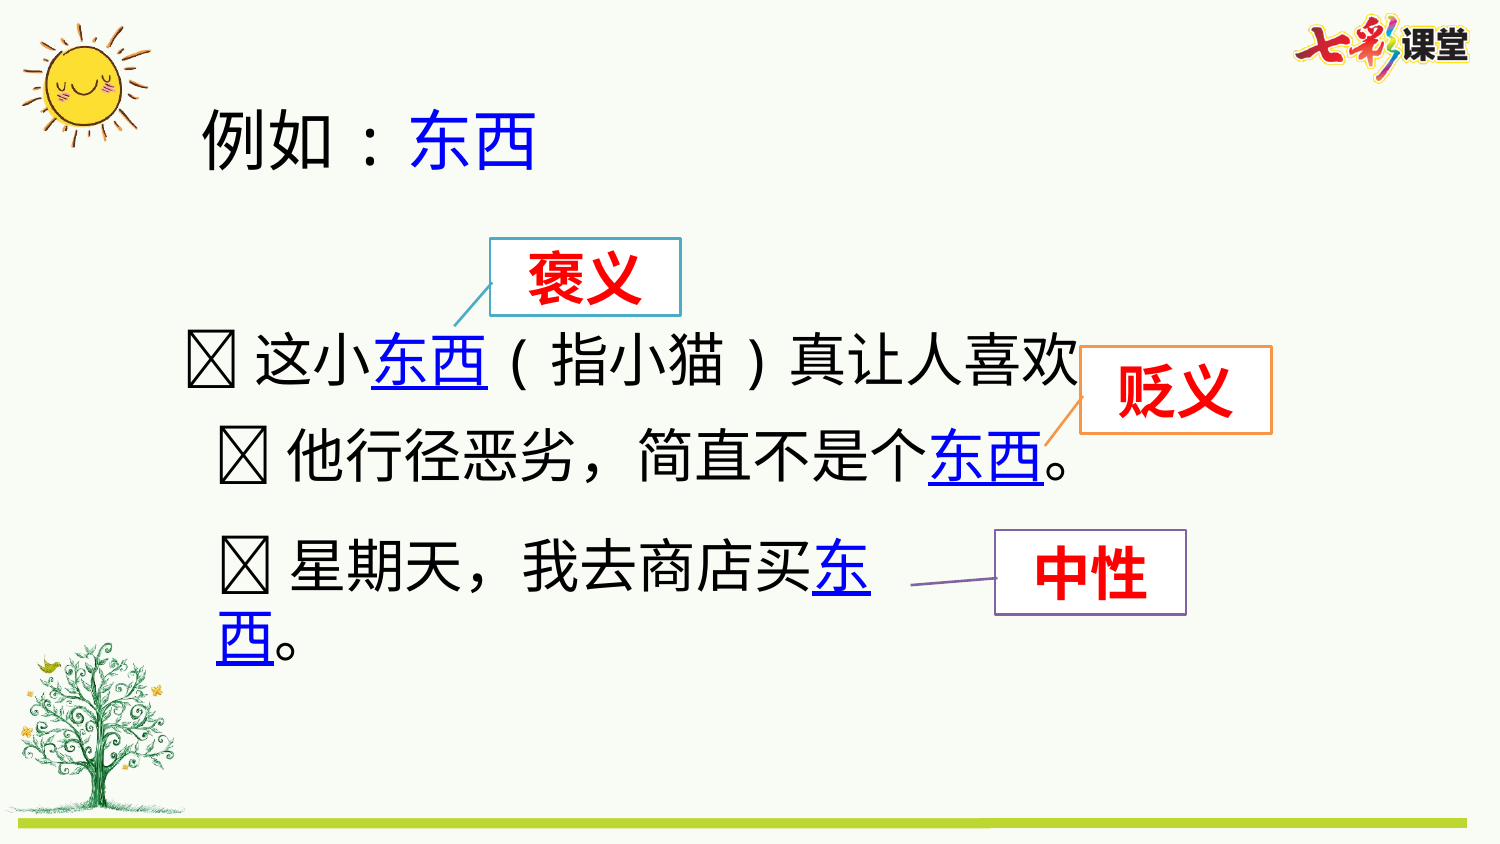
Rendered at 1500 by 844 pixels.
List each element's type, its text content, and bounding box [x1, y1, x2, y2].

picture [0, 608, 1467, 844]
text_box 例如:东西 [185, 91, 846, 186]
text_box 中性 [910, 529, 1187, 616]
picture [1291, 9, 1472, 87]
text_box 他行径恶劣，简直不是个东西。 [199, 411, 1118, 497]
text_box 星期天，我去商店买东西。 [201, 521, 970, 677]
text_box 褒义 [453, 237, 682, 328]
picture [0, 0, 173, 172]
text_box 贬义 [1043, 345, 1273, 447]
text_box 这小东西(指小猫)真让人喜欢。 [167, 315, 1153, 401]
